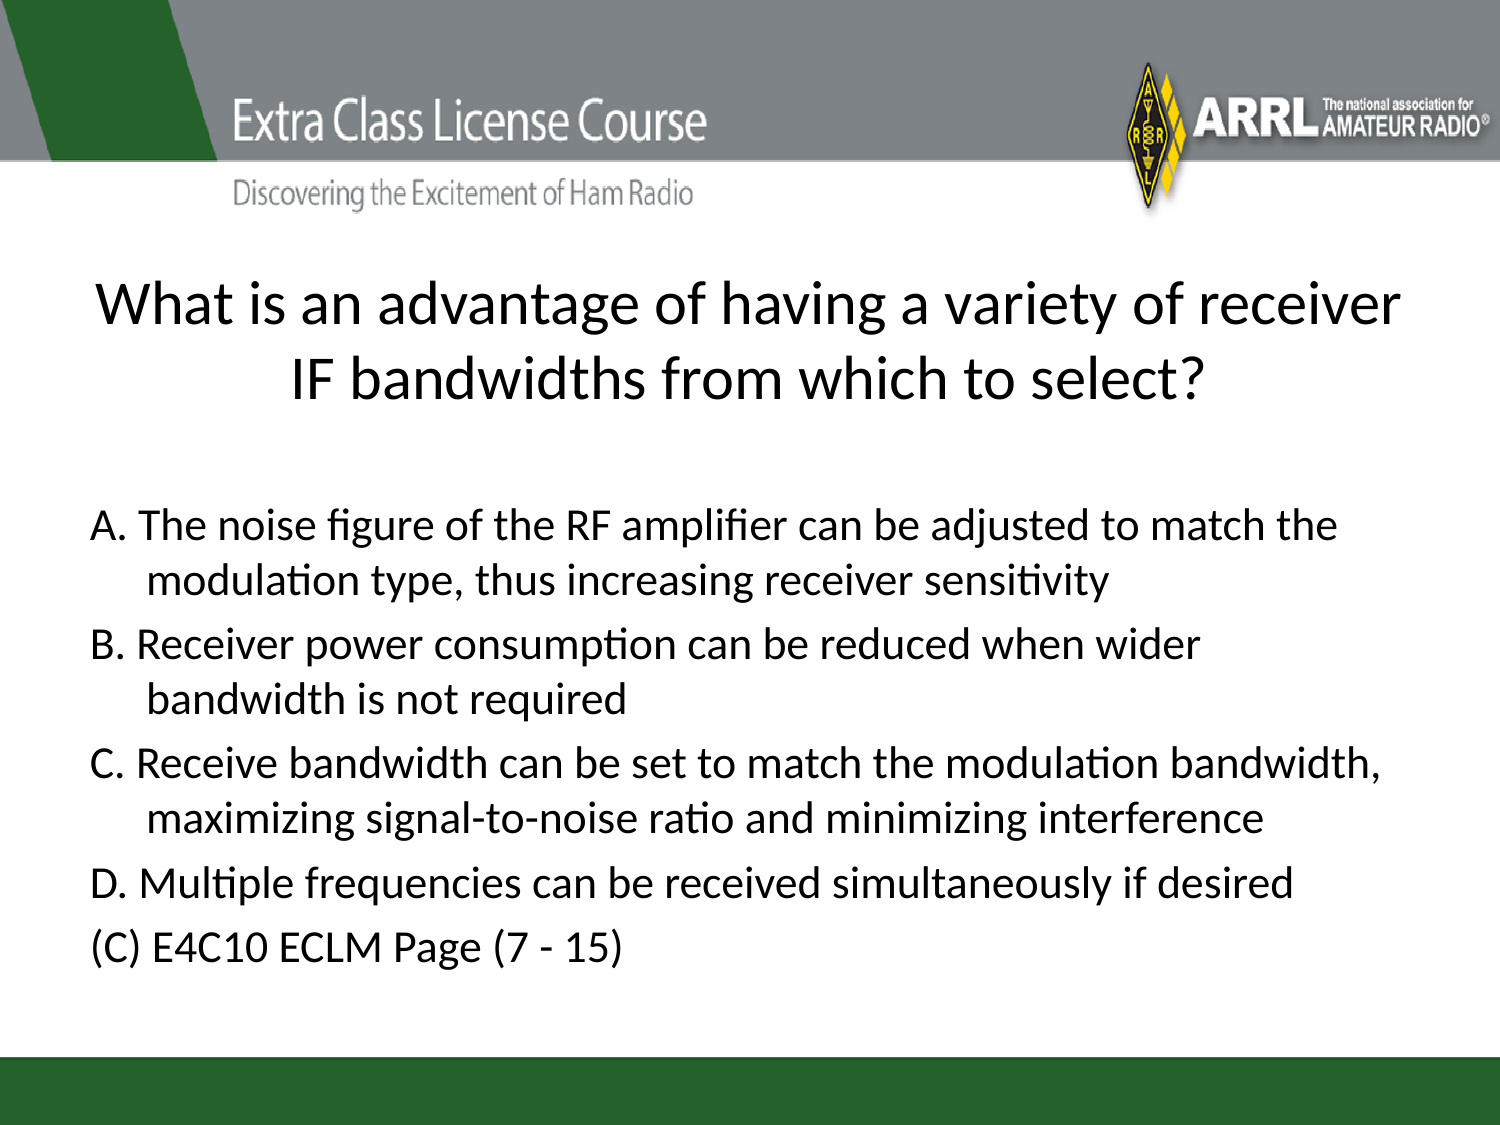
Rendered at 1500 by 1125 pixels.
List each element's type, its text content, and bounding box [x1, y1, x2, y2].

list A. The noise figure of the RF amplifier can be adjusted to match the modulation type, thus increasing receiver sensitivity B. Receiver power consumption can be reduced when wider bandwidth is not required C. Receive bandwidth can be set to match the modulation bandwidth, maximizing signal-to-noise ratio and minimizing interference D. Multiple frequencies can be received simultaneously if desired (C) E4C10 ECLM Page (7 - 15) [75, 487, 1425, 1005]
title What is an advantage of having a variety of receiver IF bandwidths from which to select? [75, 254, 1425, 435]
picture [0, 0, 1500, 1125]
